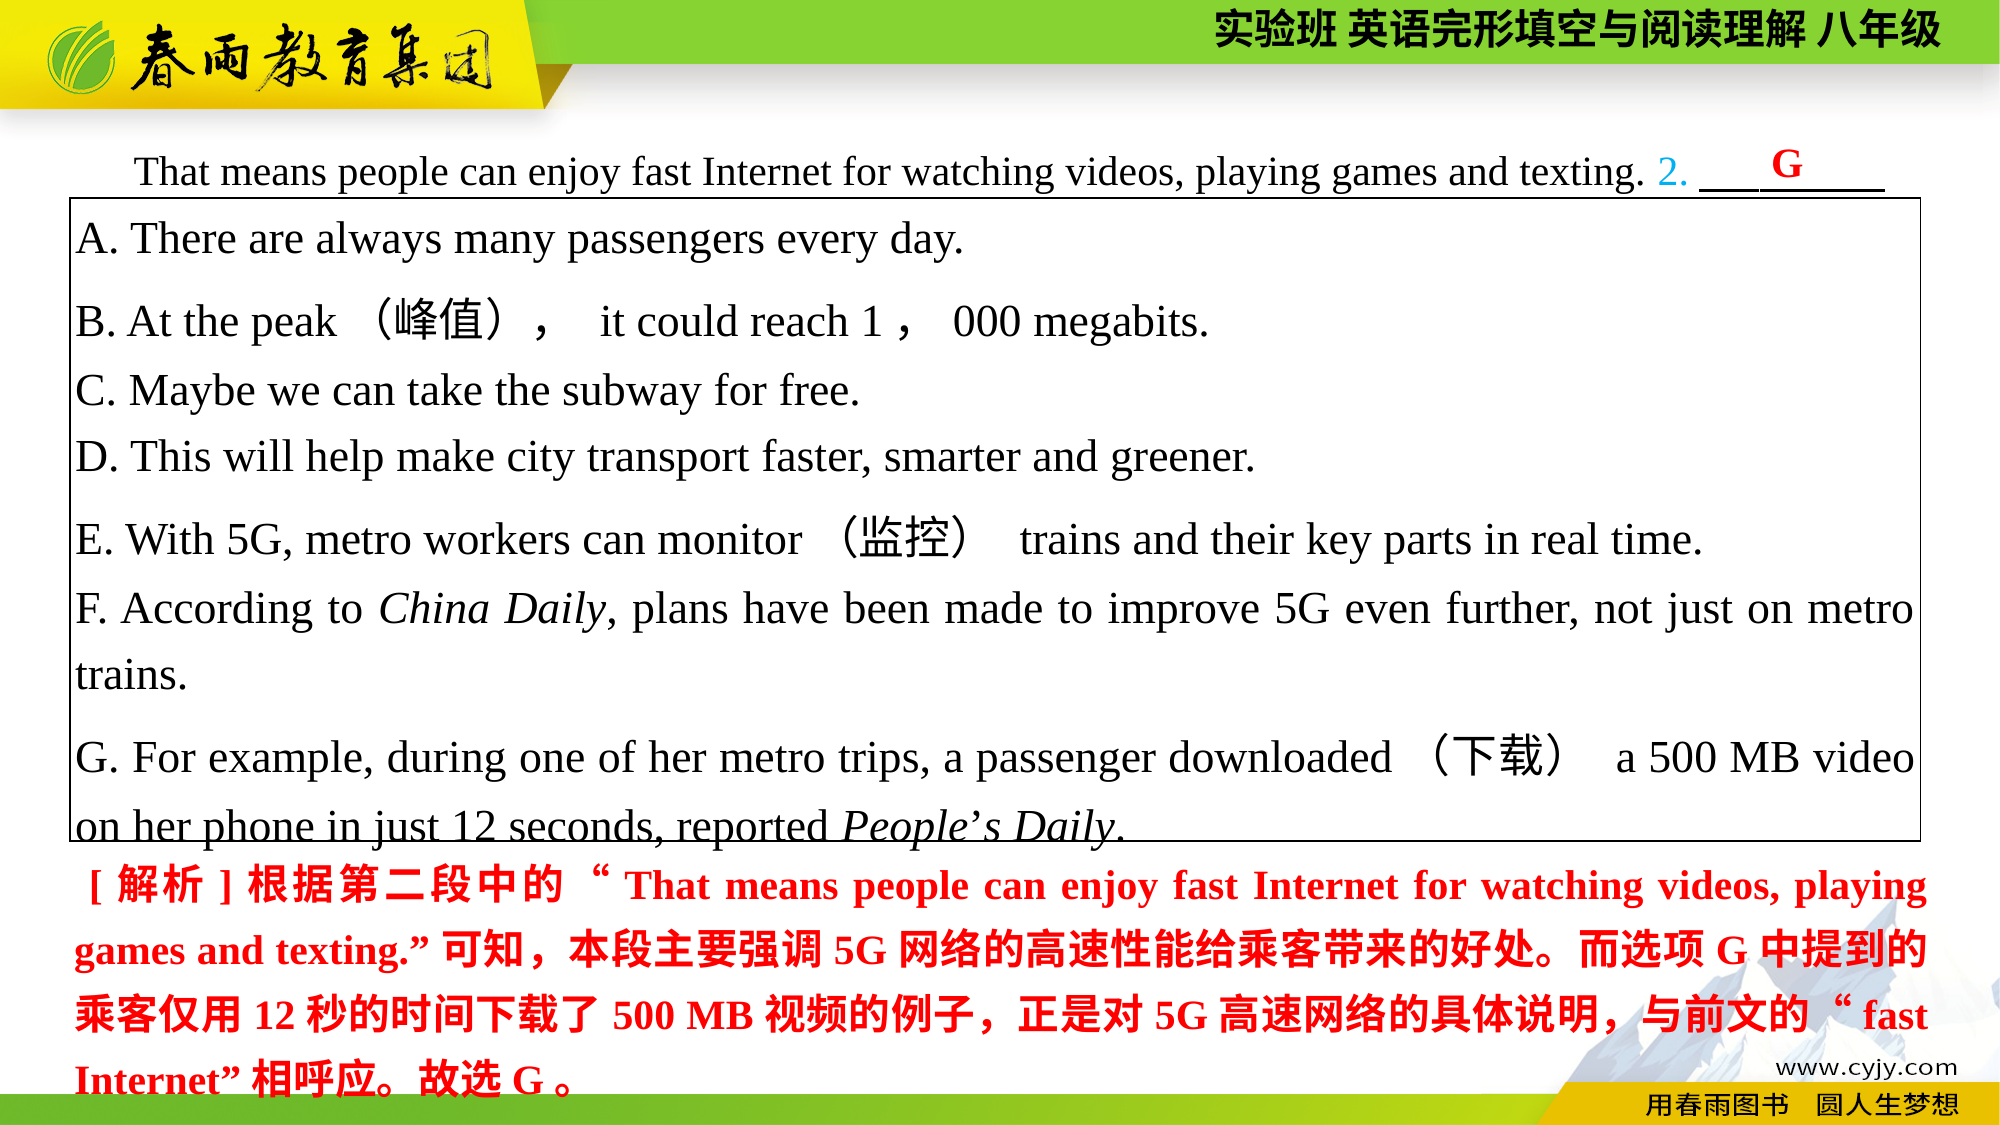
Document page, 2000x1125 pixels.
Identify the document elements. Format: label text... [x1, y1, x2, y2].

text_box G [1756, 128, 1819, 194]
text_box [解析]根据第二段中的“That means people can enjoy fast Internet for watching videos, playing games and texting.”可知，本段主要强调5G网络的高速性能给乘客带来的好处。而选项G中提到的乘客仅用12秒的时间下载了500 MB视频的例子，正是对5G高速网络的具体说明，与前文的“fast Internet”相呼应。故选G。 [59, 835, 1944, 1111]
picture [0, 0, 2000, 1125]
list That means people can enjoy fast Internet for watching videos, playing games and texting. 2. ， [59, 116, 1944, 195]
table_header A. There are always many passengers every day. B. At the peak（峰值）， it could reach 1，000 megabits. C. Maybe we can take the subway for free. D. This will help make city transport faster, smarter and greener. E. With 5G, metro workers can monitor（监控） trains and their key parts in real time. F. According to China Daily, plans have been made to improve 5G even further, not just on metro trains. G. For example, during one of her metro trips, a passenger downloaded（下载） a 500 MB video on her phone in just 12 seconds, reported People’s Daily. [71, 199, 1920, 835]
